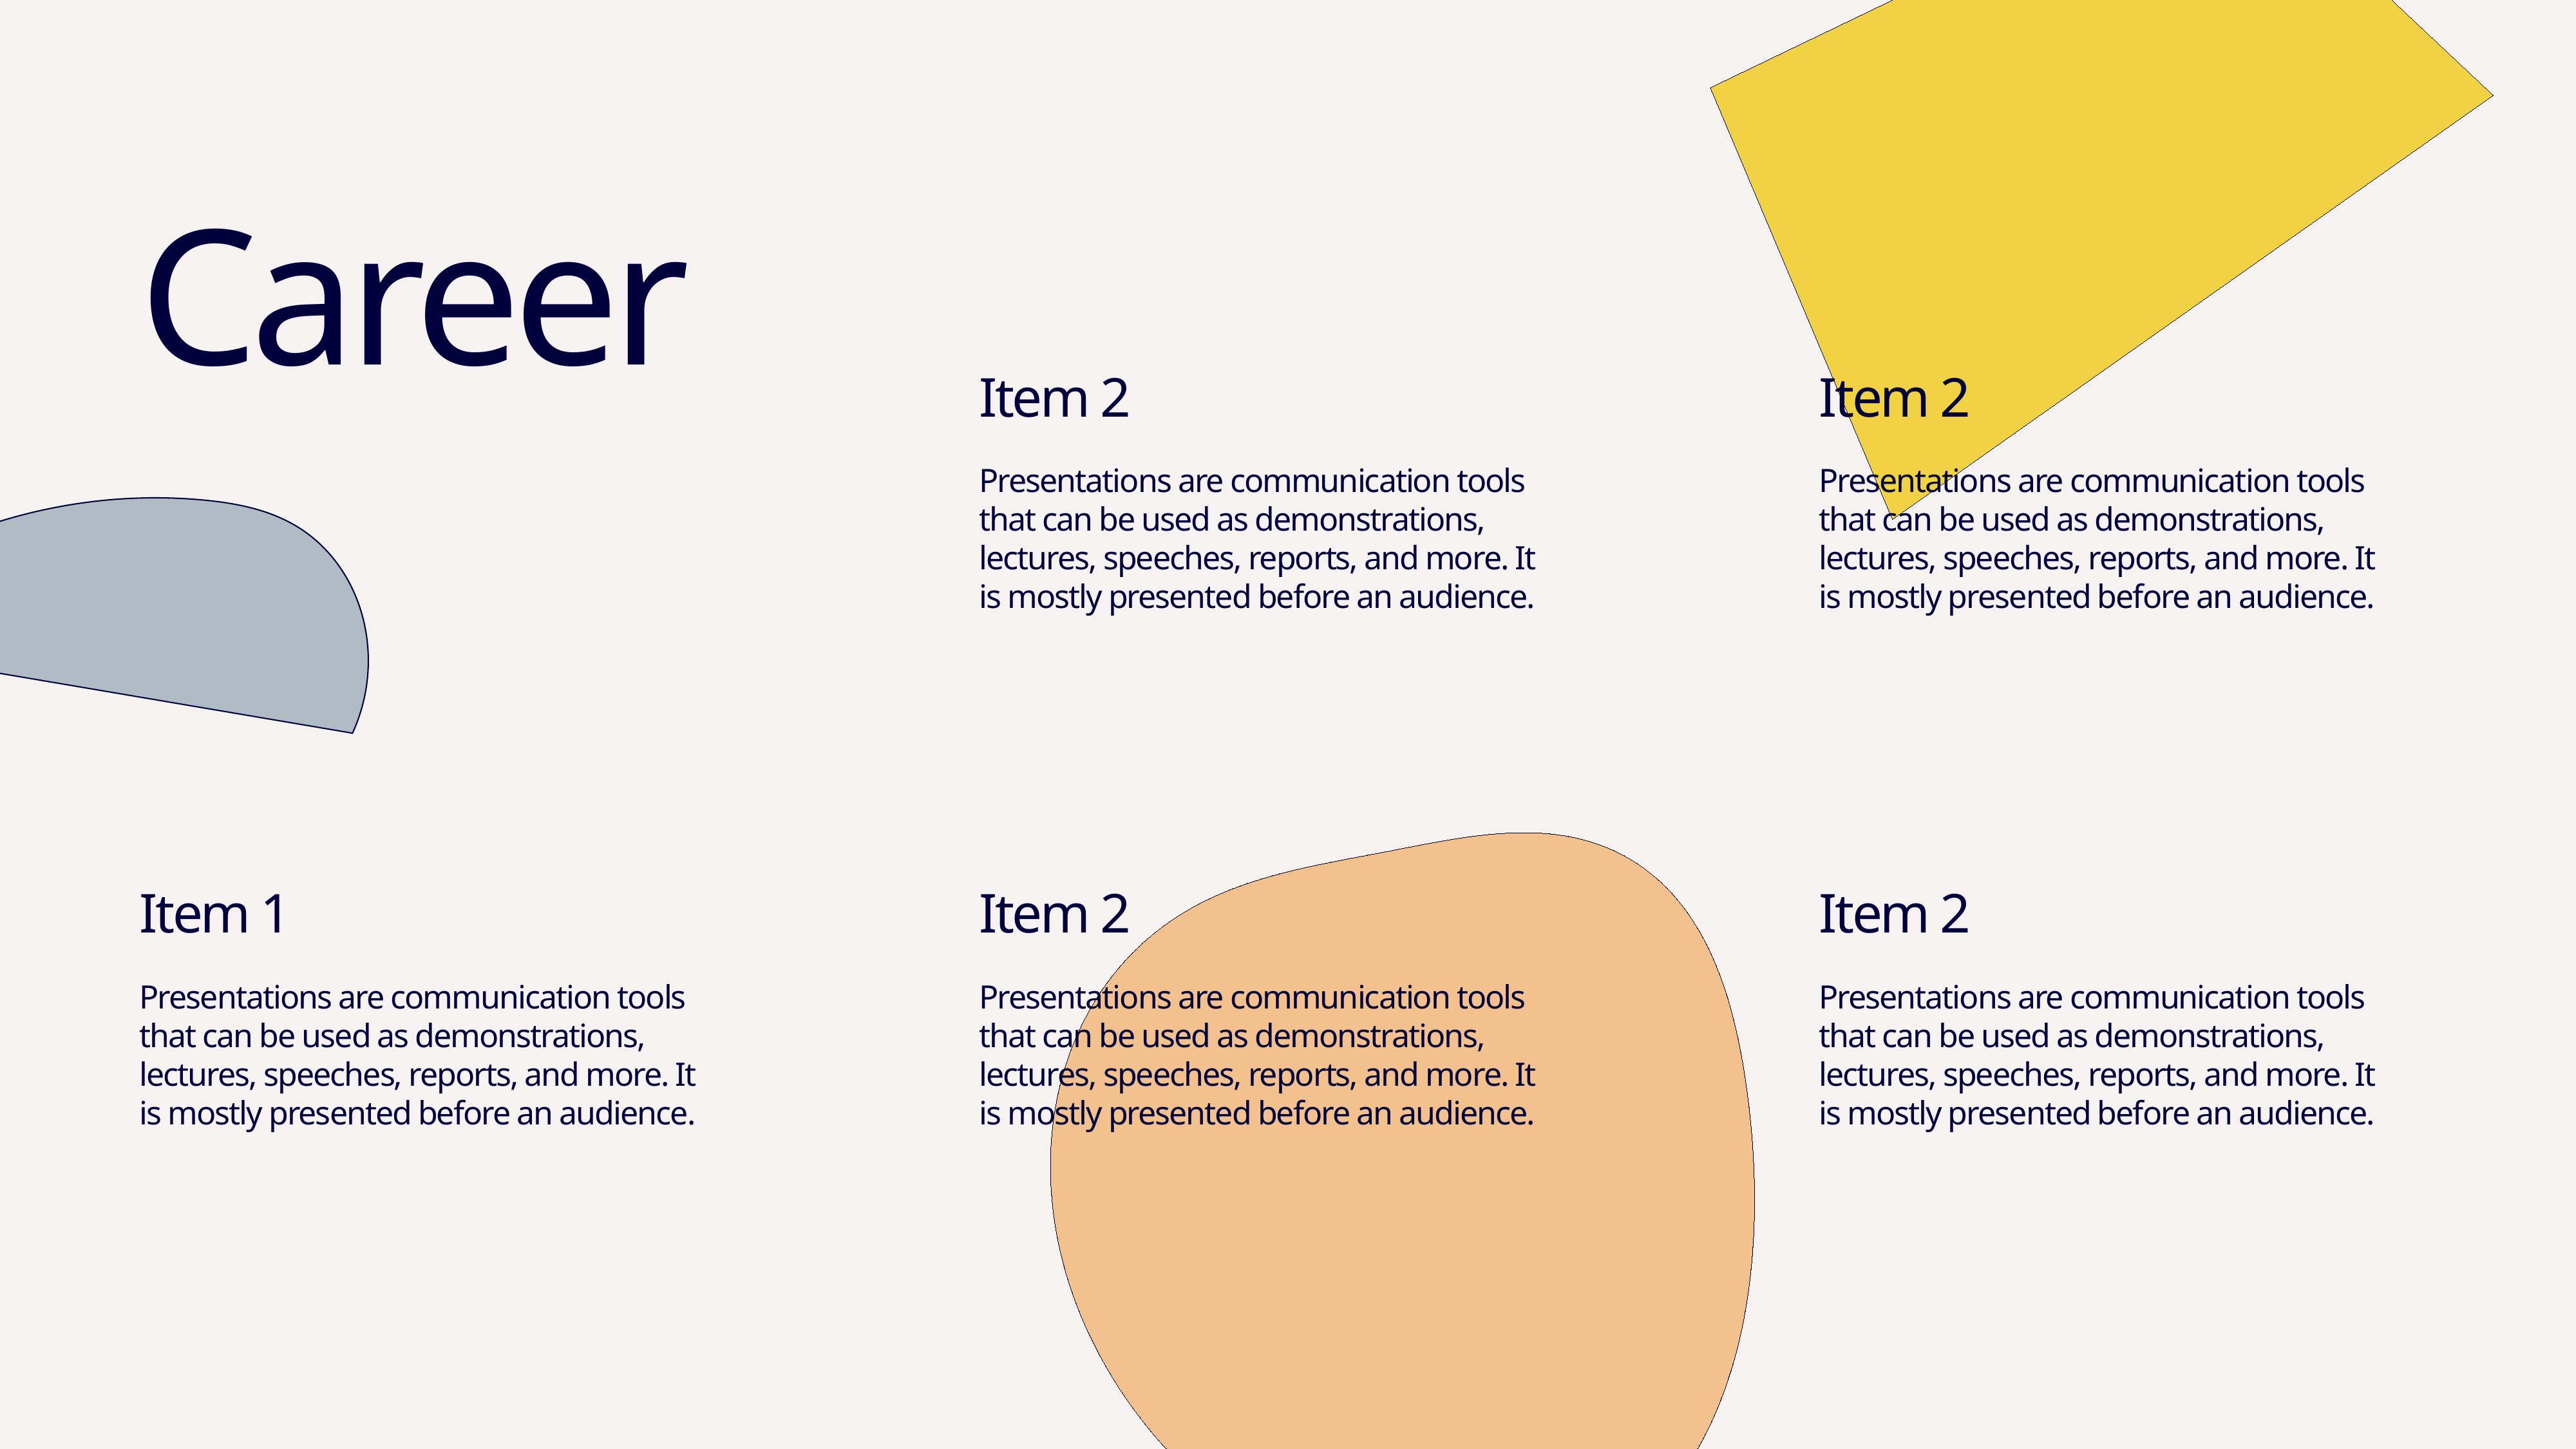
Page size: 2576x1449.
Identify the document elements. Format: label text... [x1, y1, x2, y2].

text_box [1710, 0, 2494, 353]
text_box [134, 869, 712, 1198]
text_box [1813, 869, 2391, 1198]
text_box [1813, 353, 2391, 683]
text_box Career [134, 171, 1005, 408]
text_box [973, 869, 1551, 1198]
text_box [0, 497, 368, 734]
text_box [973, 353, 1551, 683]
text_box [1052, 833, 1755, 1449]
